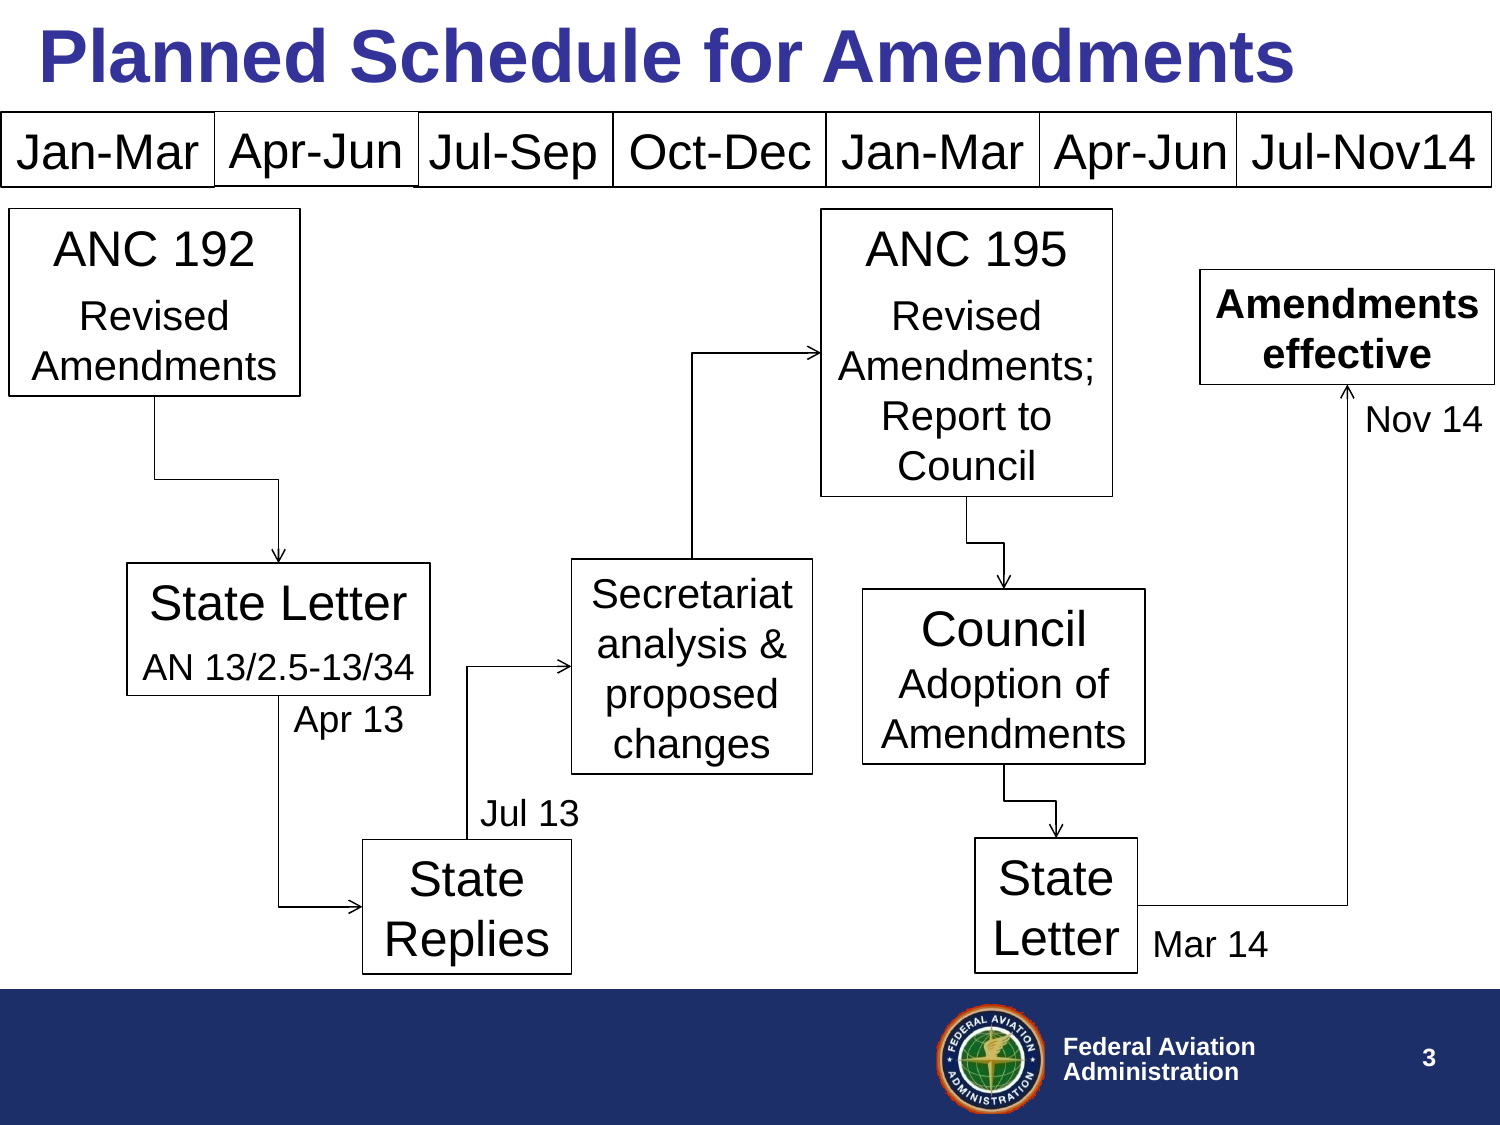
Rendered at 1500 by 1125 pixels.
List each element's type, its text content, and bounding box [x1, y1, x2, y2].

text_box Secretariat analysis & proposed changes [571, 558, 813, 774]
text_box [214, 759, 426, 844]
text_box State Letter [974, 838, 1137, 973]
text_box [432, 700, 606, 806]
picture [936, 1004, 1045, 1114]
text_box Mar 14 [1137, 912, 1291, 973]
text_box Planned Schedule for Amendments [23, 0, 1429, 100]
text_box Jul-Nov14 [1236, 112, 1492, 188]
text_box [1137, 384, 1348, 906]
text_box State Letter AN 13/2.5-13/34 [127, 563, 430, 696]
text_box Nov 14 [1350, 387, 1500, 448]
text_box Apr-Jun [213, 111, 419, 187]
text_box Jul 13 [465, 781, 618, 841]
text_box ANC 195 Revised Amendments; Report to Council [821, 209, 1113, 497]
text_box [940, 524, 1031, 562]
text_box ANC 192 Revised Amendments [8, 208, 300, 397]
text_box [133, 417, 300, 543]
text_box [653, 390, 860, 521]
text_box Jan-Mar [0, 112, 215, 188]
text_box Council Adoption of Amendments [862, 589, 1132, 764]
text_box Apr 13 [278, 687, 432, 748]
text_box Apr-Jun [1040, 112, 1236, 188]
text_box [993, 774, 1067, 828]
text_box State Replies [362, 839, 572, 975]
text_box Jan-Mar [825, 112, 1040, 188]
text_box Amendments effective [1199, 269, 1495, 385]
text_box Oct-Dec [613, 112, 825, 188]
text_box Jul-Sep [413, 112, 613, 188]
